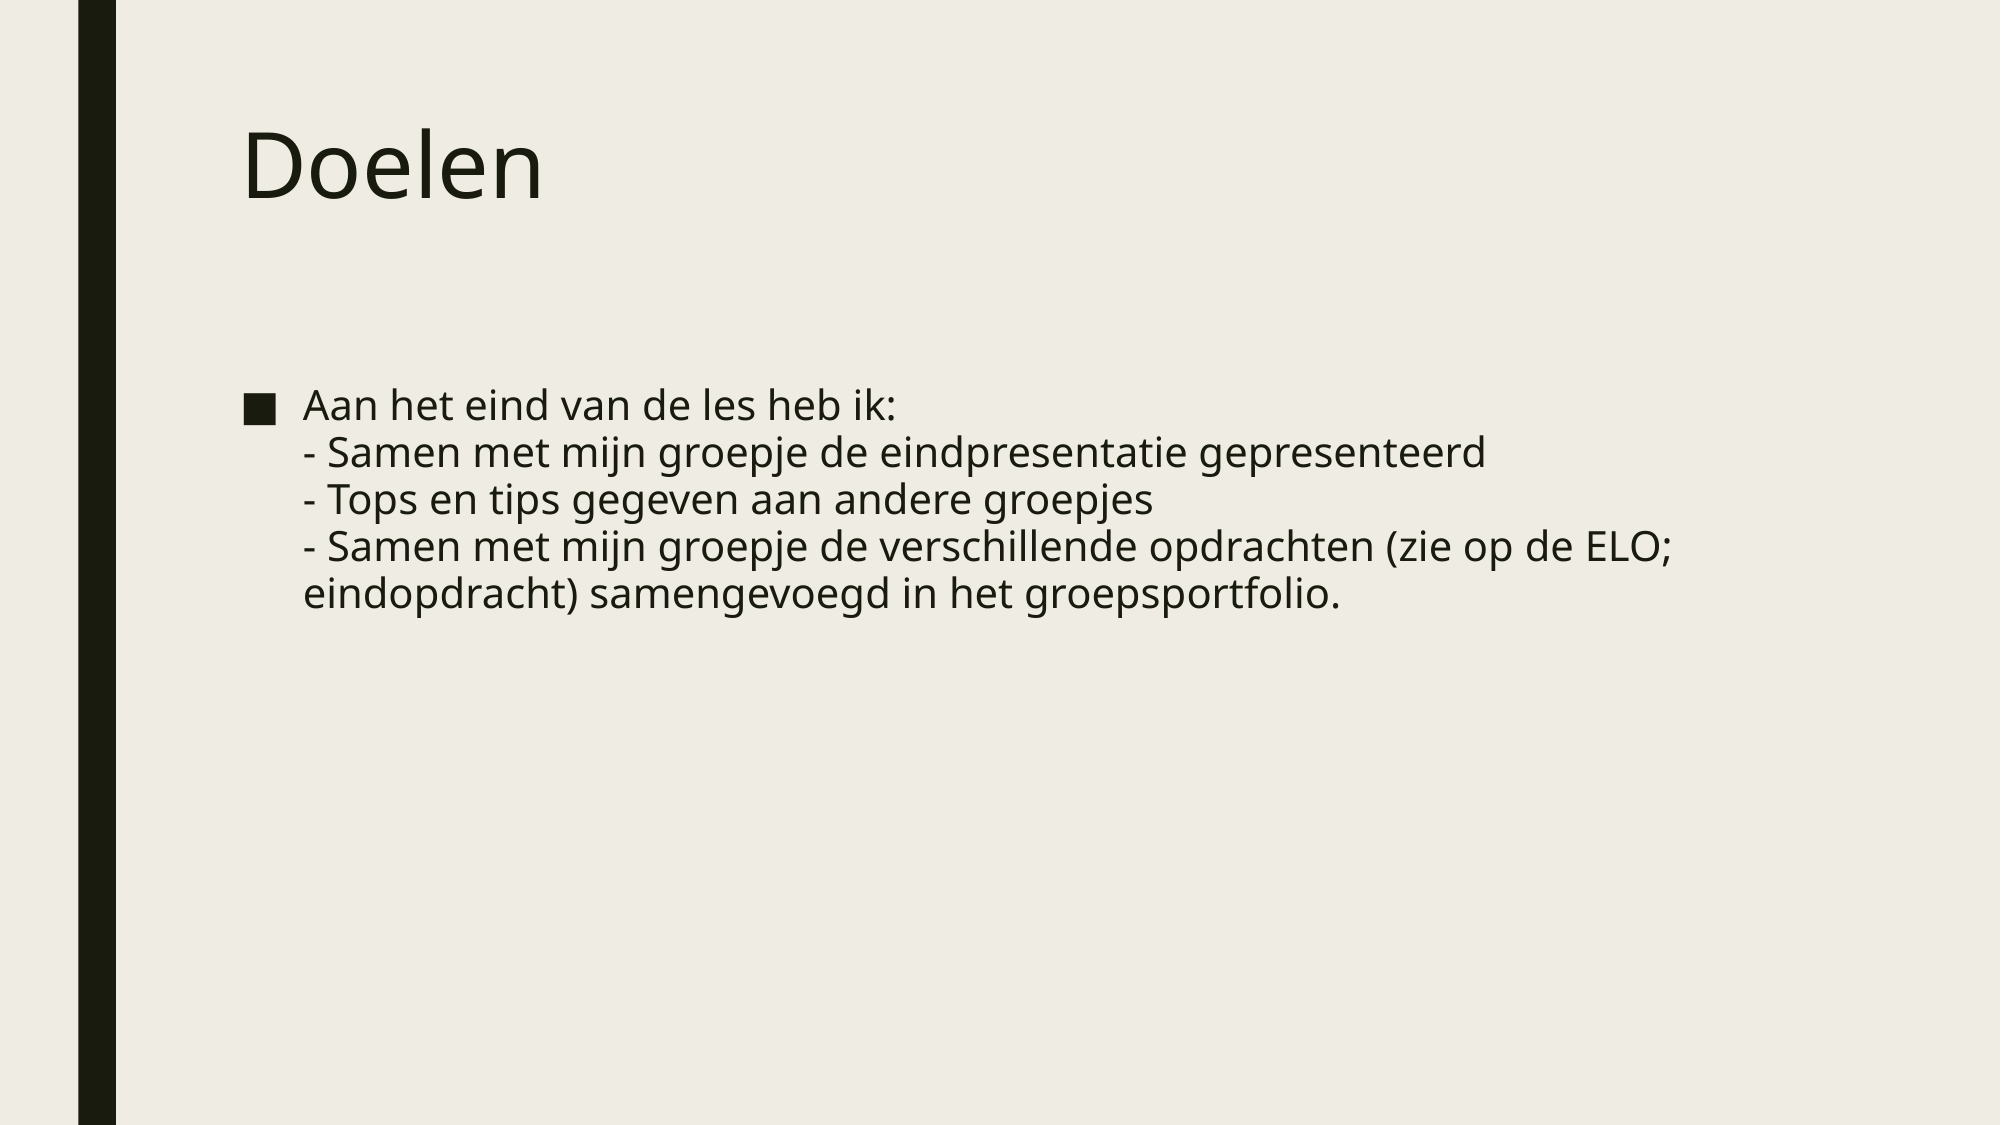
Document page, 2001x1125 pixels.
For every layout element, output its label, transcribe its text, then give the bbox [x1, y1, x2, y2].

list Aan het eind van de les heb ik: - Samen met mijn groepje de eindpresentatie gepresenteerd - Tops en tips gegeven aan andere groepjes - Samen met mijn groepje de verschillende opdrachten (zie op de ELO; eindopdracht) samengevoegd in het groepsportfolio. [225, 375, 1800, 963]
title Doelen [225, 112, 1800, 357]
